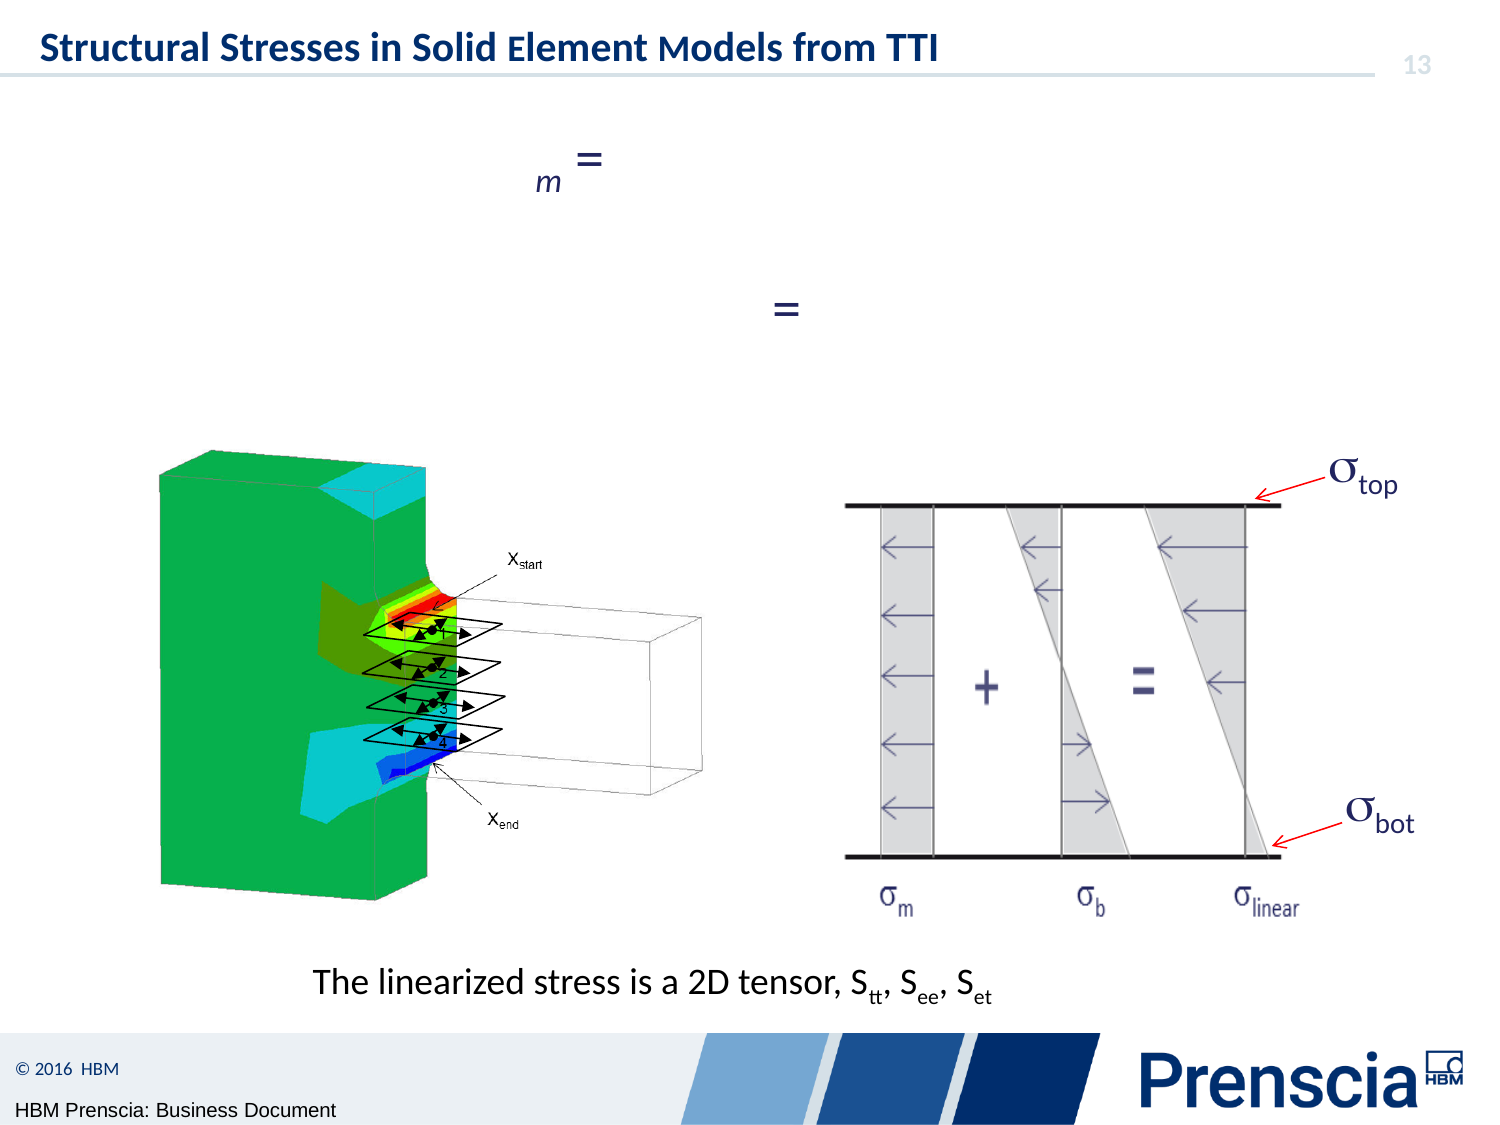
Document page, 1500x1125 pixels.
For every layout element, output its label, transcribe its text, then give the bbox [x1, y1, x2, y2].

title Structural Stresses in Solid Element Models from TTI [24, 12, 1375, 70]
text_box The linearized stress is a 2D tensor, Stt, See, Set [297, 949, 1007, 1016]
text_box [137, 424, 772, 925]
picture [0, 1033, 1500, 1125]
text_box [824, 424, 1417, 971]
